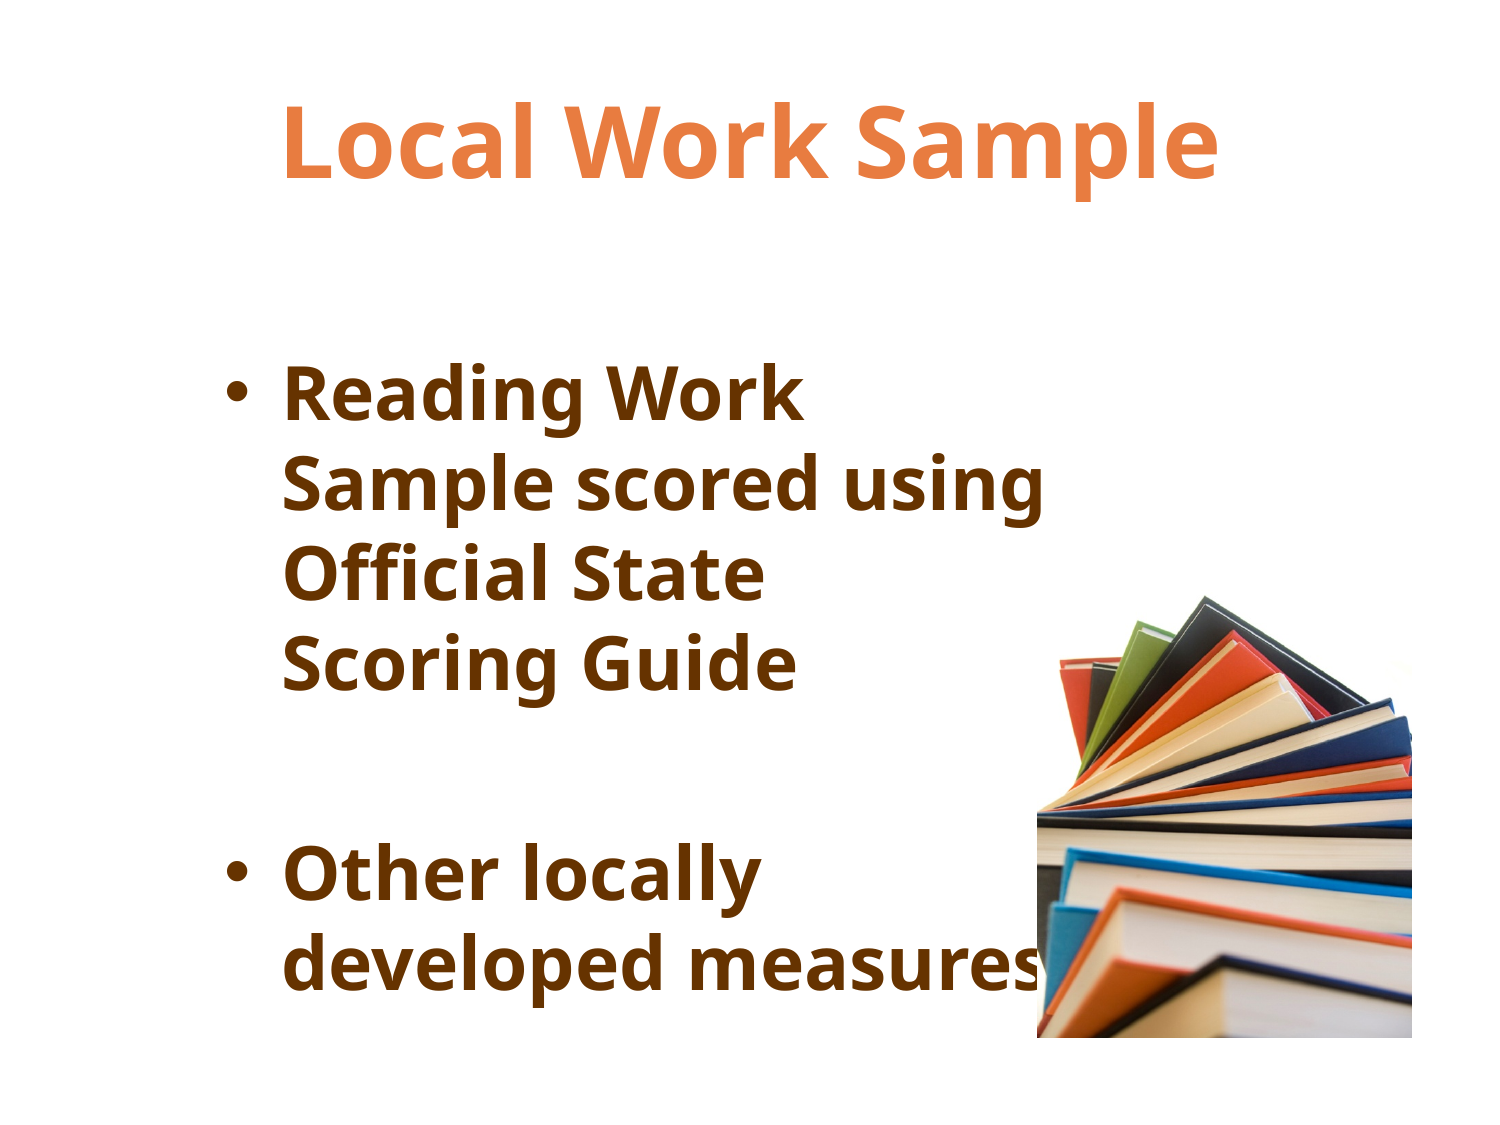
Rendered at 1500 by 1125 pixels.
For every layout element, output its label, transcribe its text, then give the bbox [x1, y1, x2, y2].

title Local Work Sample [75, 45, 1425, 233]
list Reading Work Sample scored using Official State Scoring Guide Other locally developed measures [209, 337, 1073, 1005]
picture [1037, 524, 1412, 1038]
